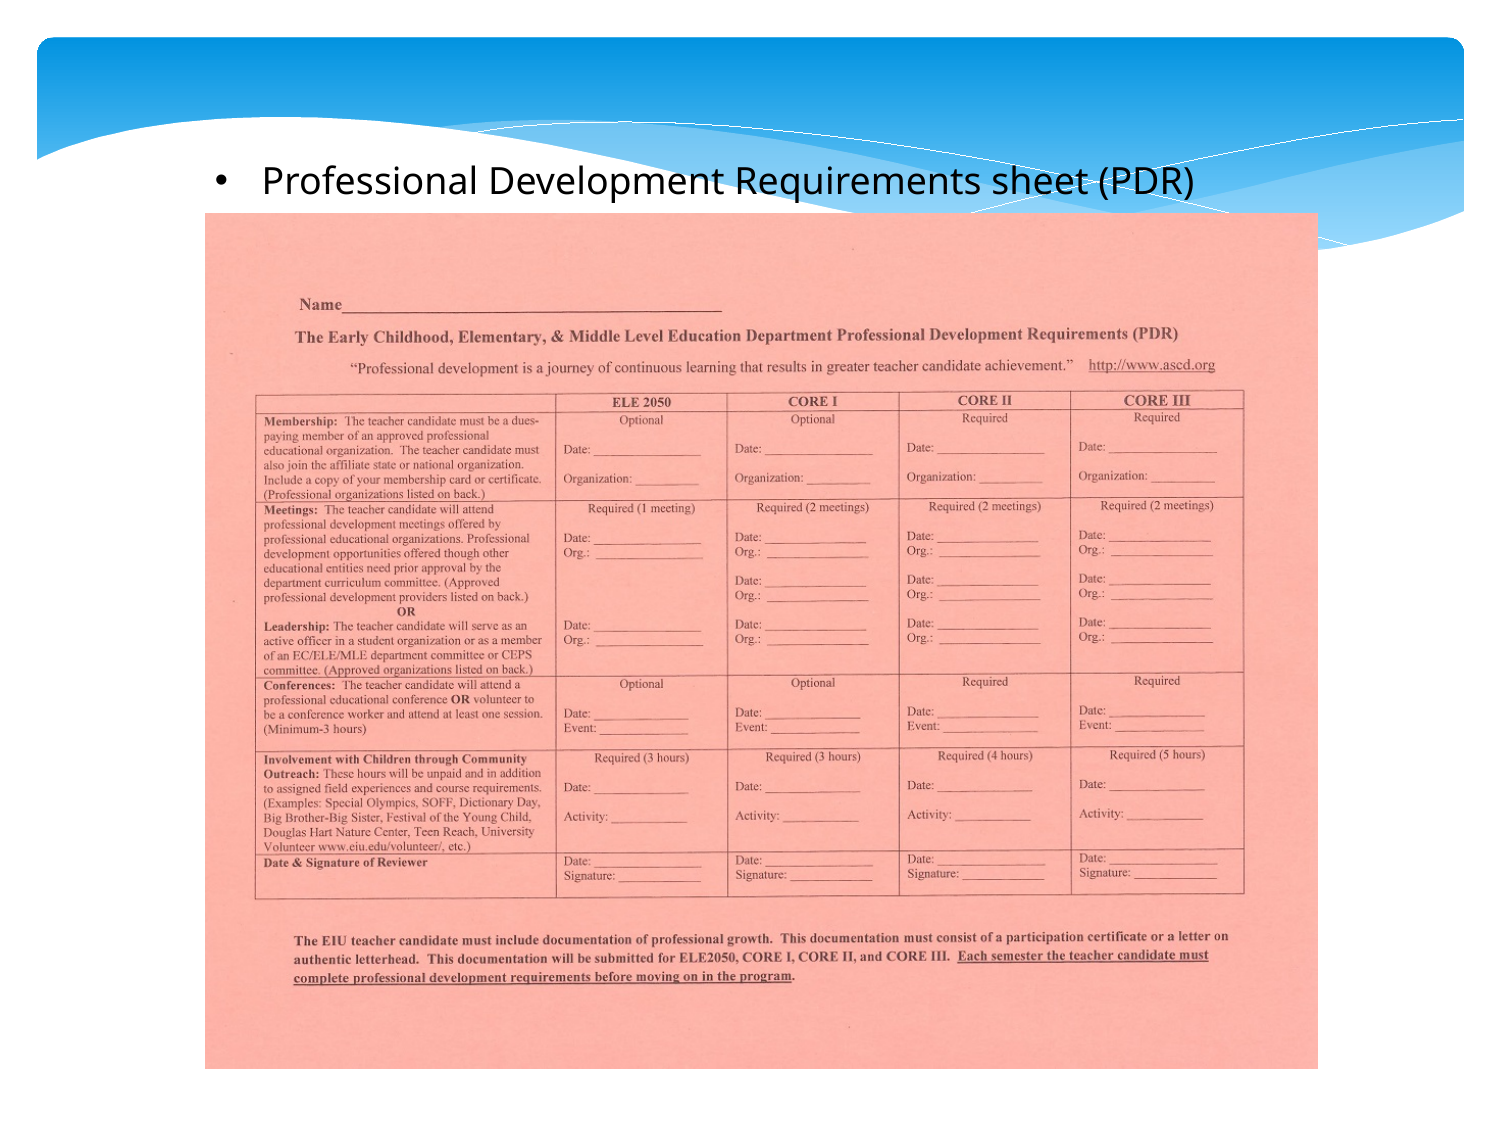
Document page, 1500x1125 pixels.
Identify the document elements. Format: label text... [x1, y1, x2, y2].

picture [205, 213, 1319, 1069]
text_box Professional Development Requirements sheet (PDR) [200, 149, 1375, 885]
